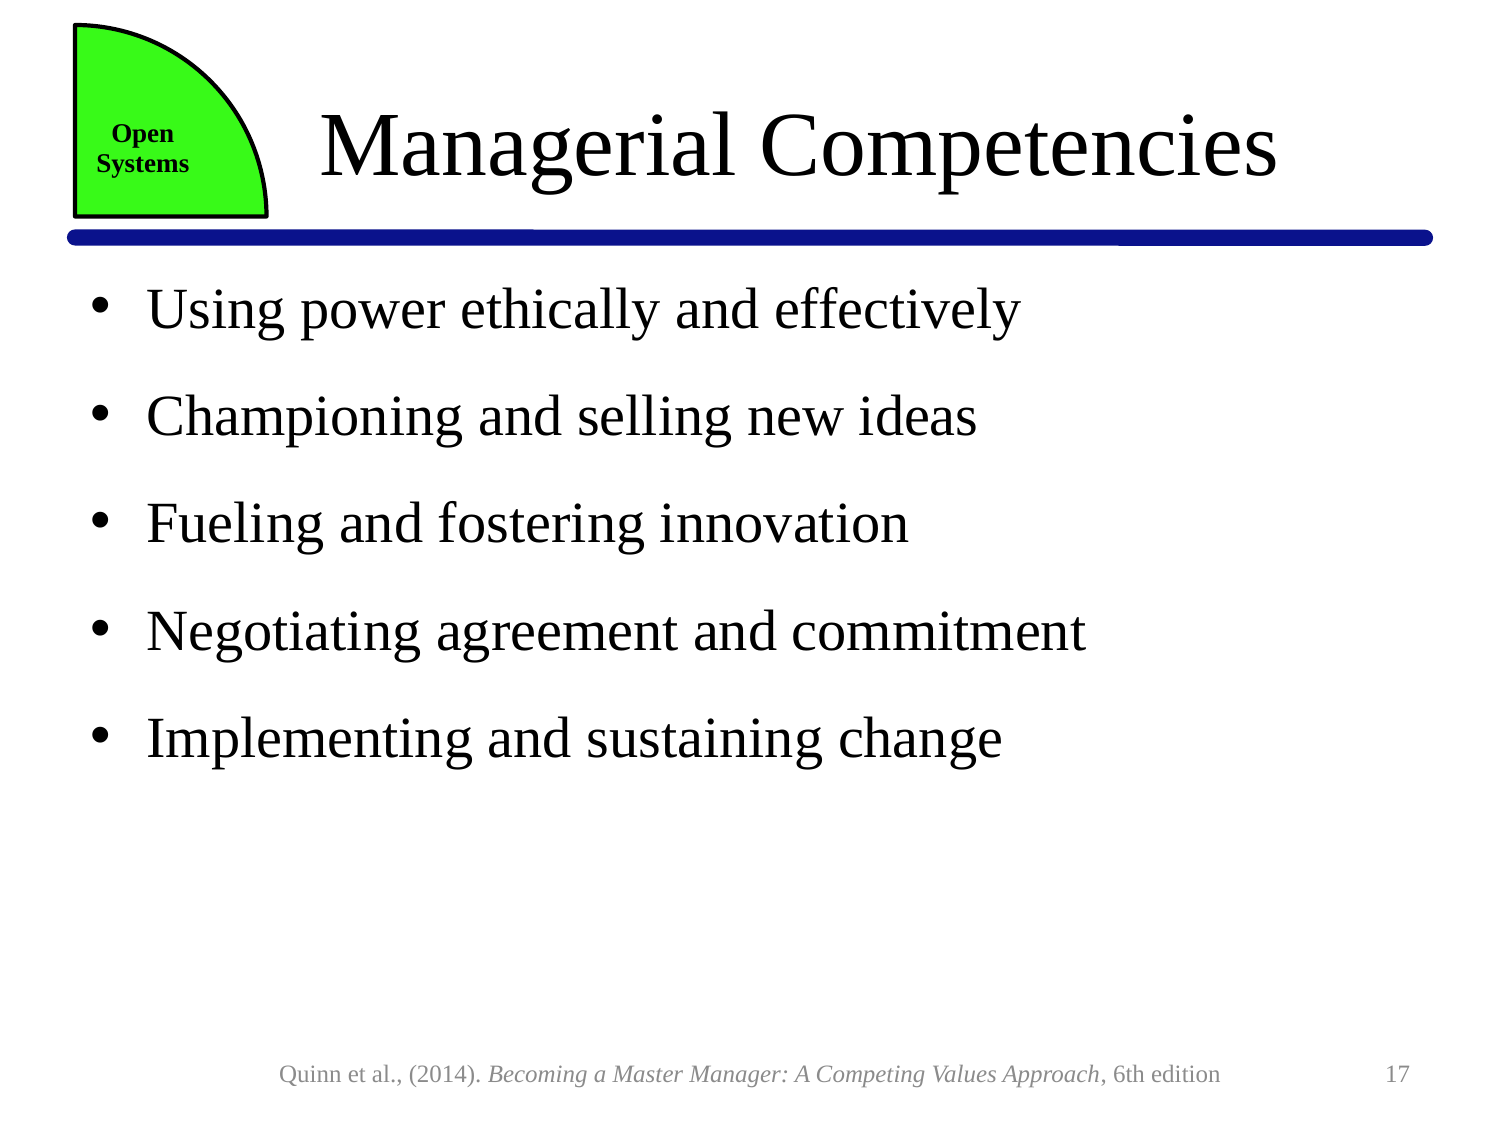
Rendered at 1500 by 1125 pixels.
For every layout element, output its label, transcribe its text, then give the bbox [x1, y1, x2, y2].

footer Quinn et al., (2014). Becoming a Master Manager: A Competing Values Approach, 6th edition [150, 1042, 1350, 1103]
title Managerial Competencies [174, 45, 1425, 233]
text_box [74, 24, 267, 217]
list Using power ethically and effectively Championing and selling new ideas Fueling and fostering innovation Negotiating agreement and commitment Implementing and sustaining change [75, 262, 1425, 1005]
slide_number 17 [1350, 1042, 1425, 1103]
